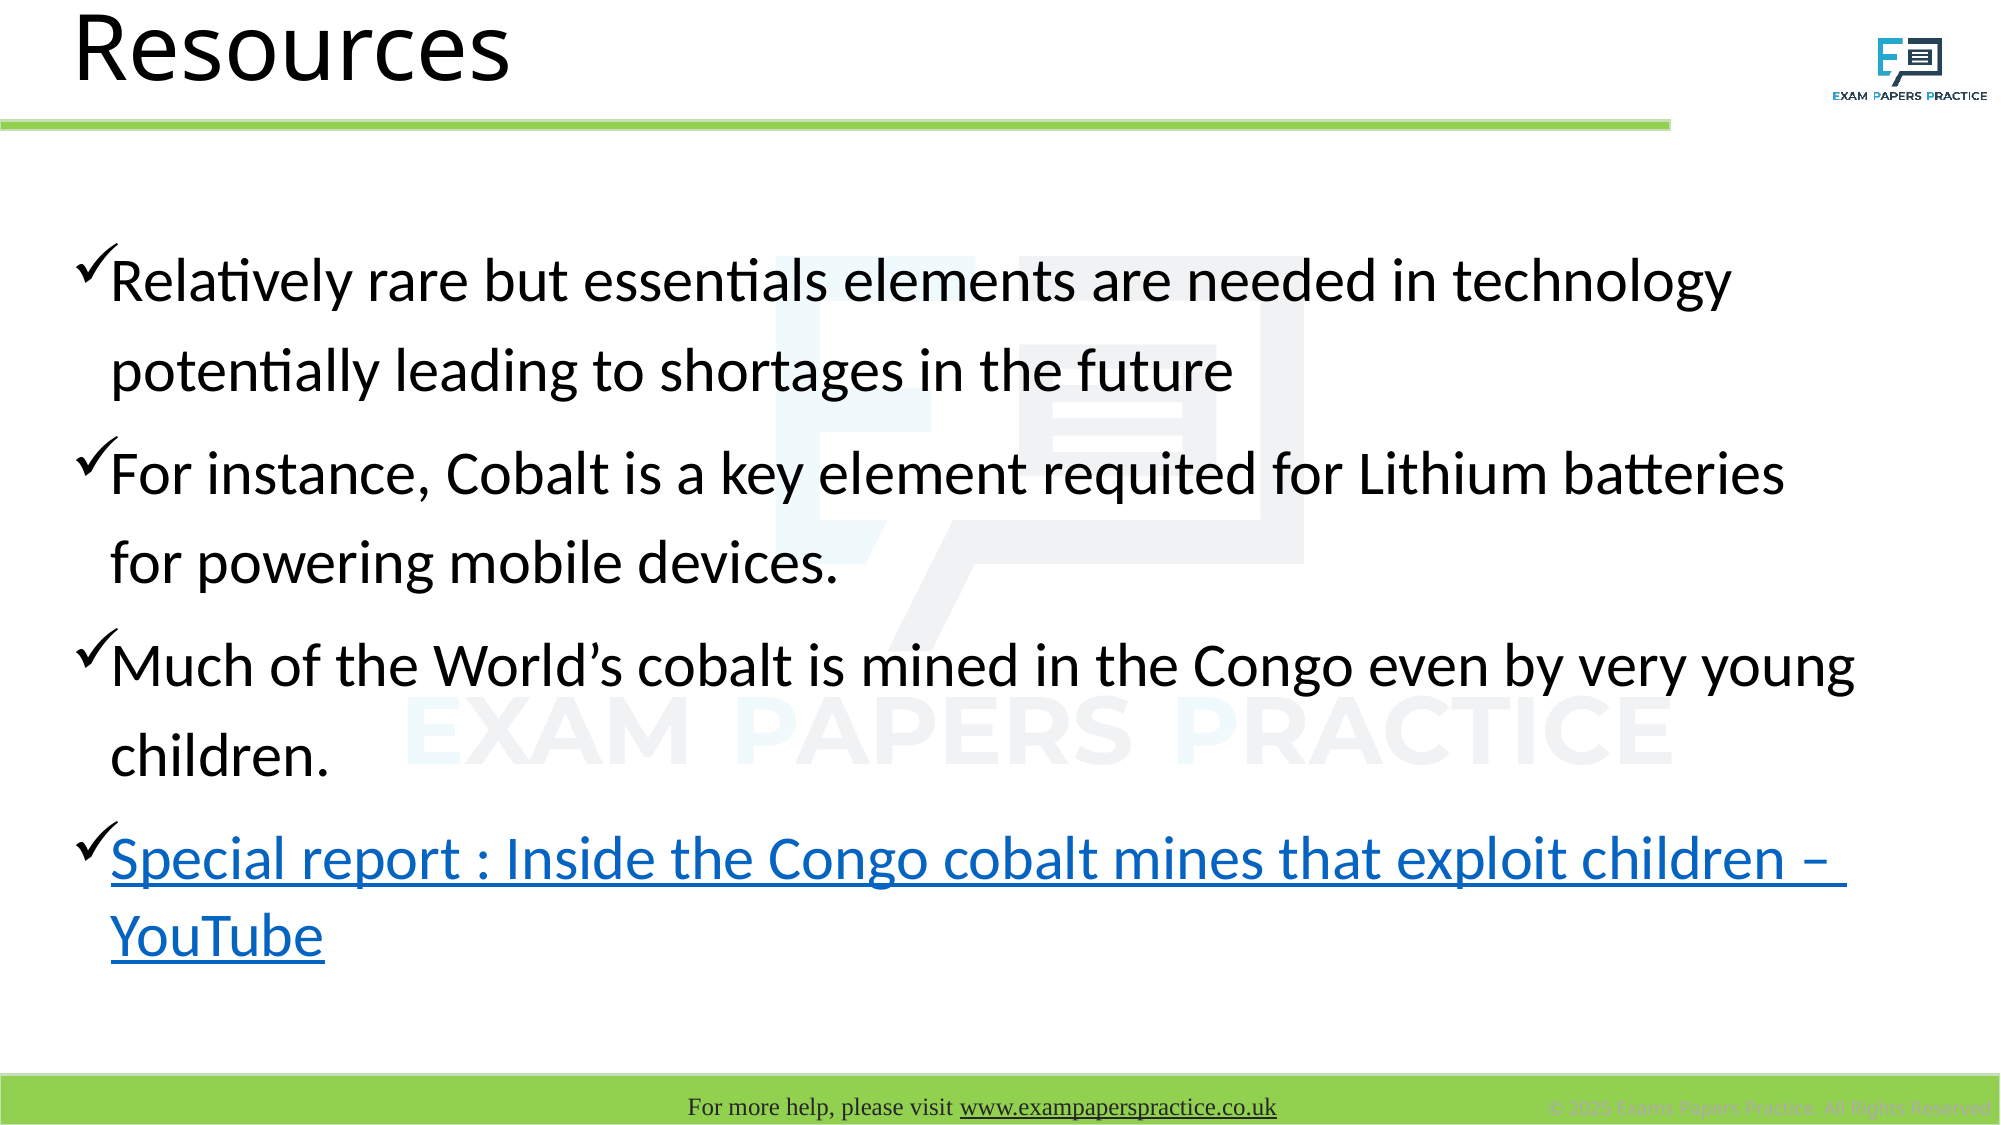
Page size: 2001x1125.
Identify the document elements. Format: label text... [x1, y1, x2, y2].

list Relatively rare but essentials elements are needed in technology potentially leading to shortages in the future For instance, Cobalt is a key element requited for Lithium batteries for powering mobile devices. Much of the World’s cobalt is mined in the Congo even by very young children. Special report : Inside the Congo cobalt mines that exploit children – YouTube [56, 132, 1883, 908]
title Resources [56, 0, 1782, 132]
